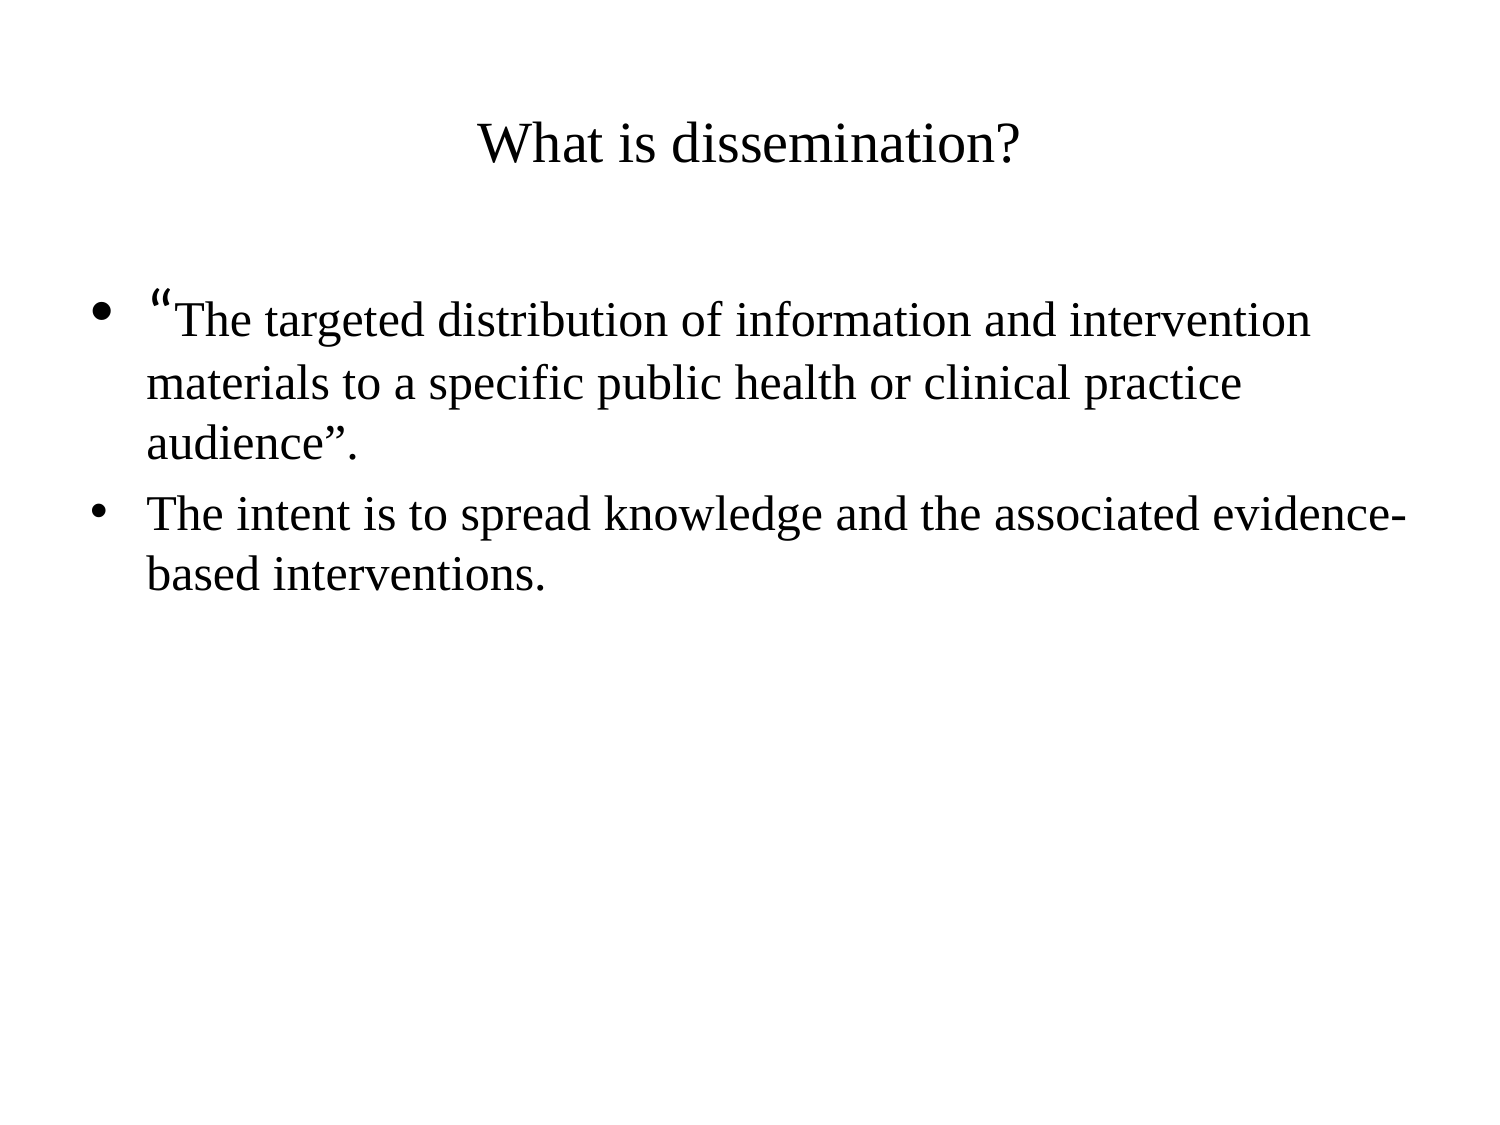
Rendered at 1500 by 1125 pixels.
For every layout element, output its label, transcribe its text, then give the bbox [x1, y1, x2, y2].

list “The targeted distribution of information and intervention materials to a specific public health or clinical practice audience”. The intent is to spread knowledge and the associated evidence-based interventions. [75, 262, 1425, 1005]
title What is dissemination? [75, 45, 1425, 233]
